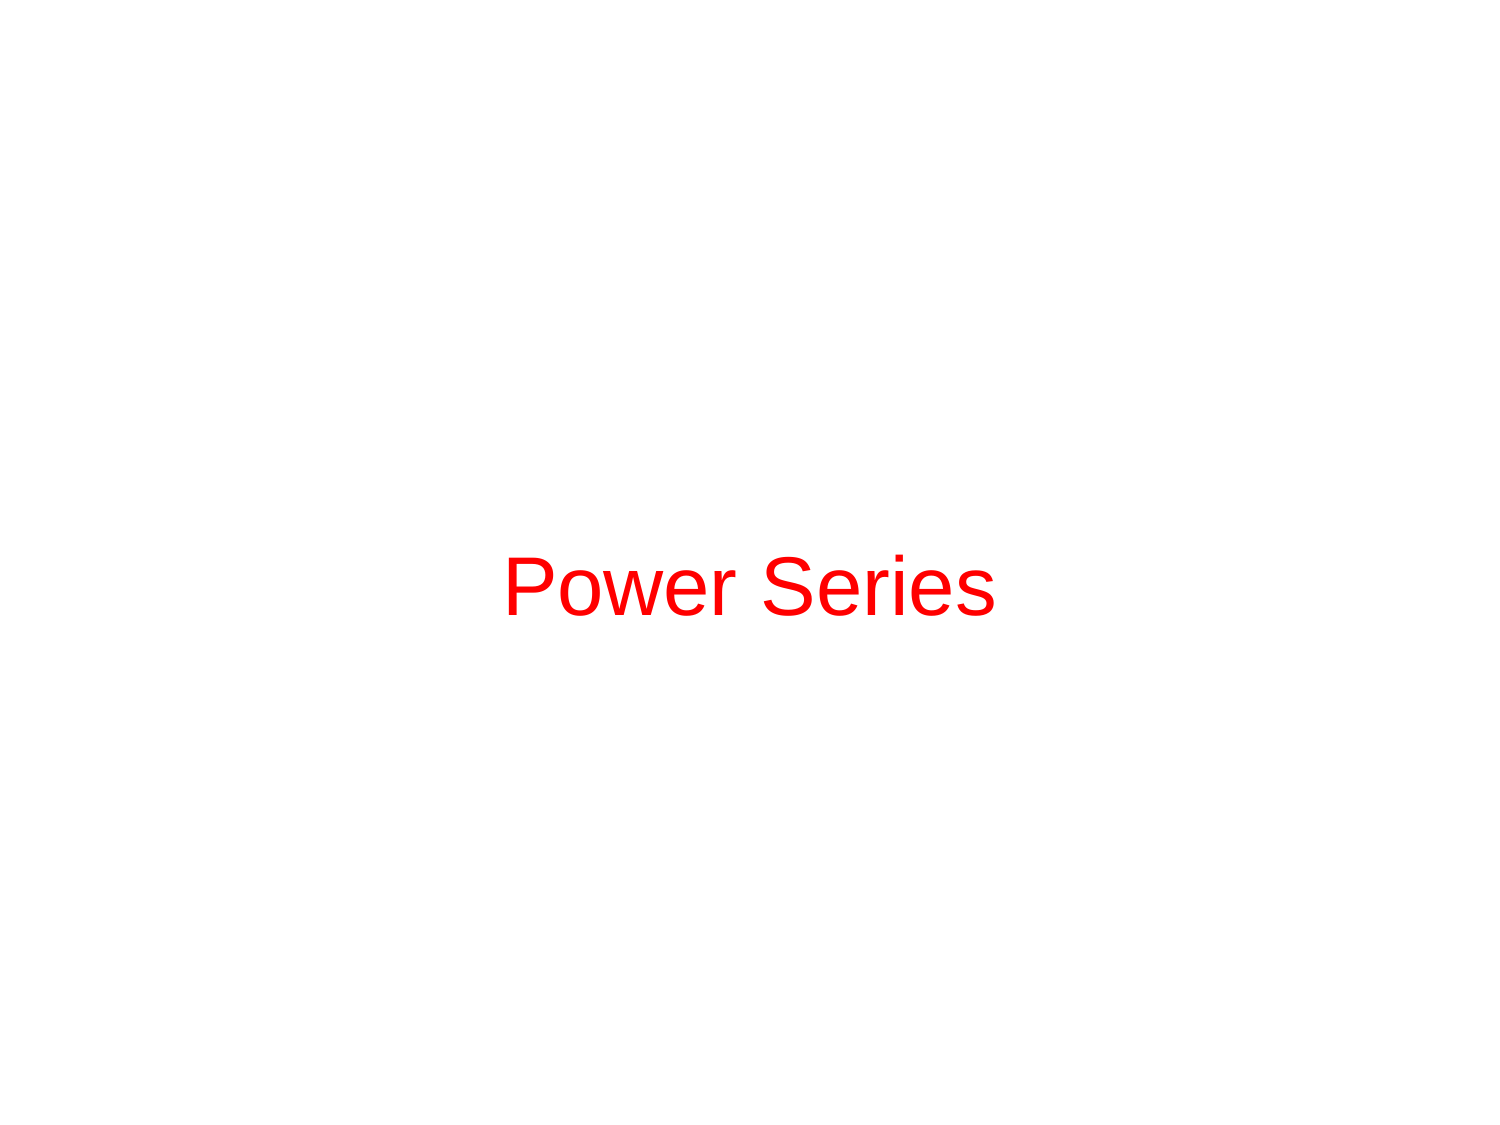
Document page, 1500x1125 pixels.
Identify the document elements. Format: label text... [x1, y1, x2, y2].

text_box Power Series [74, 524, 1425, 675]
